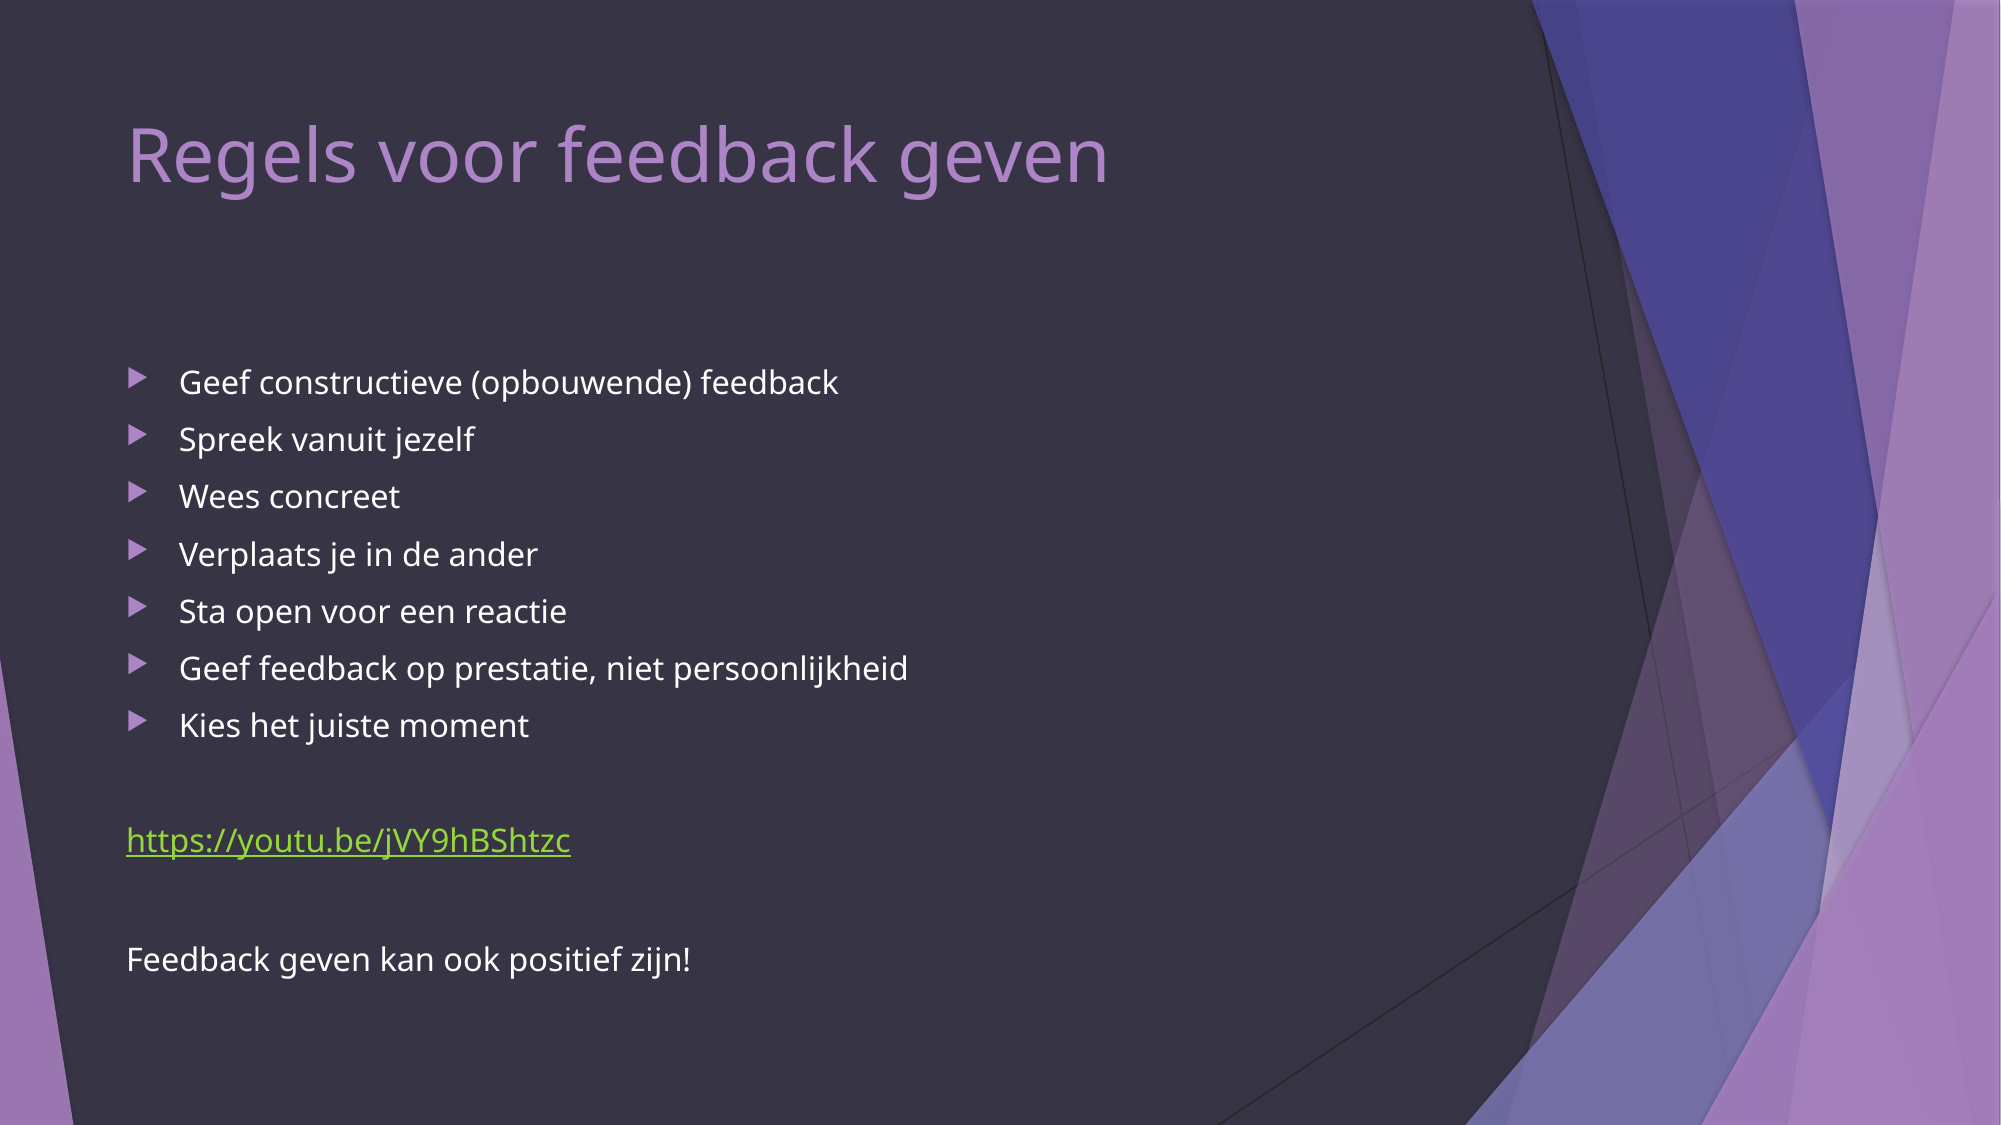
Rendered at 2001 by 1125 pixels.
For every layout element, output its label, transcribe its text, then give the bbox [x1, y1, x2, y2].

list Geef constructieve (opbouwende) feedback Spreek vanuit jezelf Wees concreet Verplaats je in de ander Sta open voor een reactie Geef feedback op prestatie, niet persoonlijkheid Kies het juiste moment https://youtu.be/jVY9hBShtzc Feedback geven kan ook positief zijn! [111, 354, 1522, 992]
title Regels voor feedback geven [111, 99, 1522, 317]
